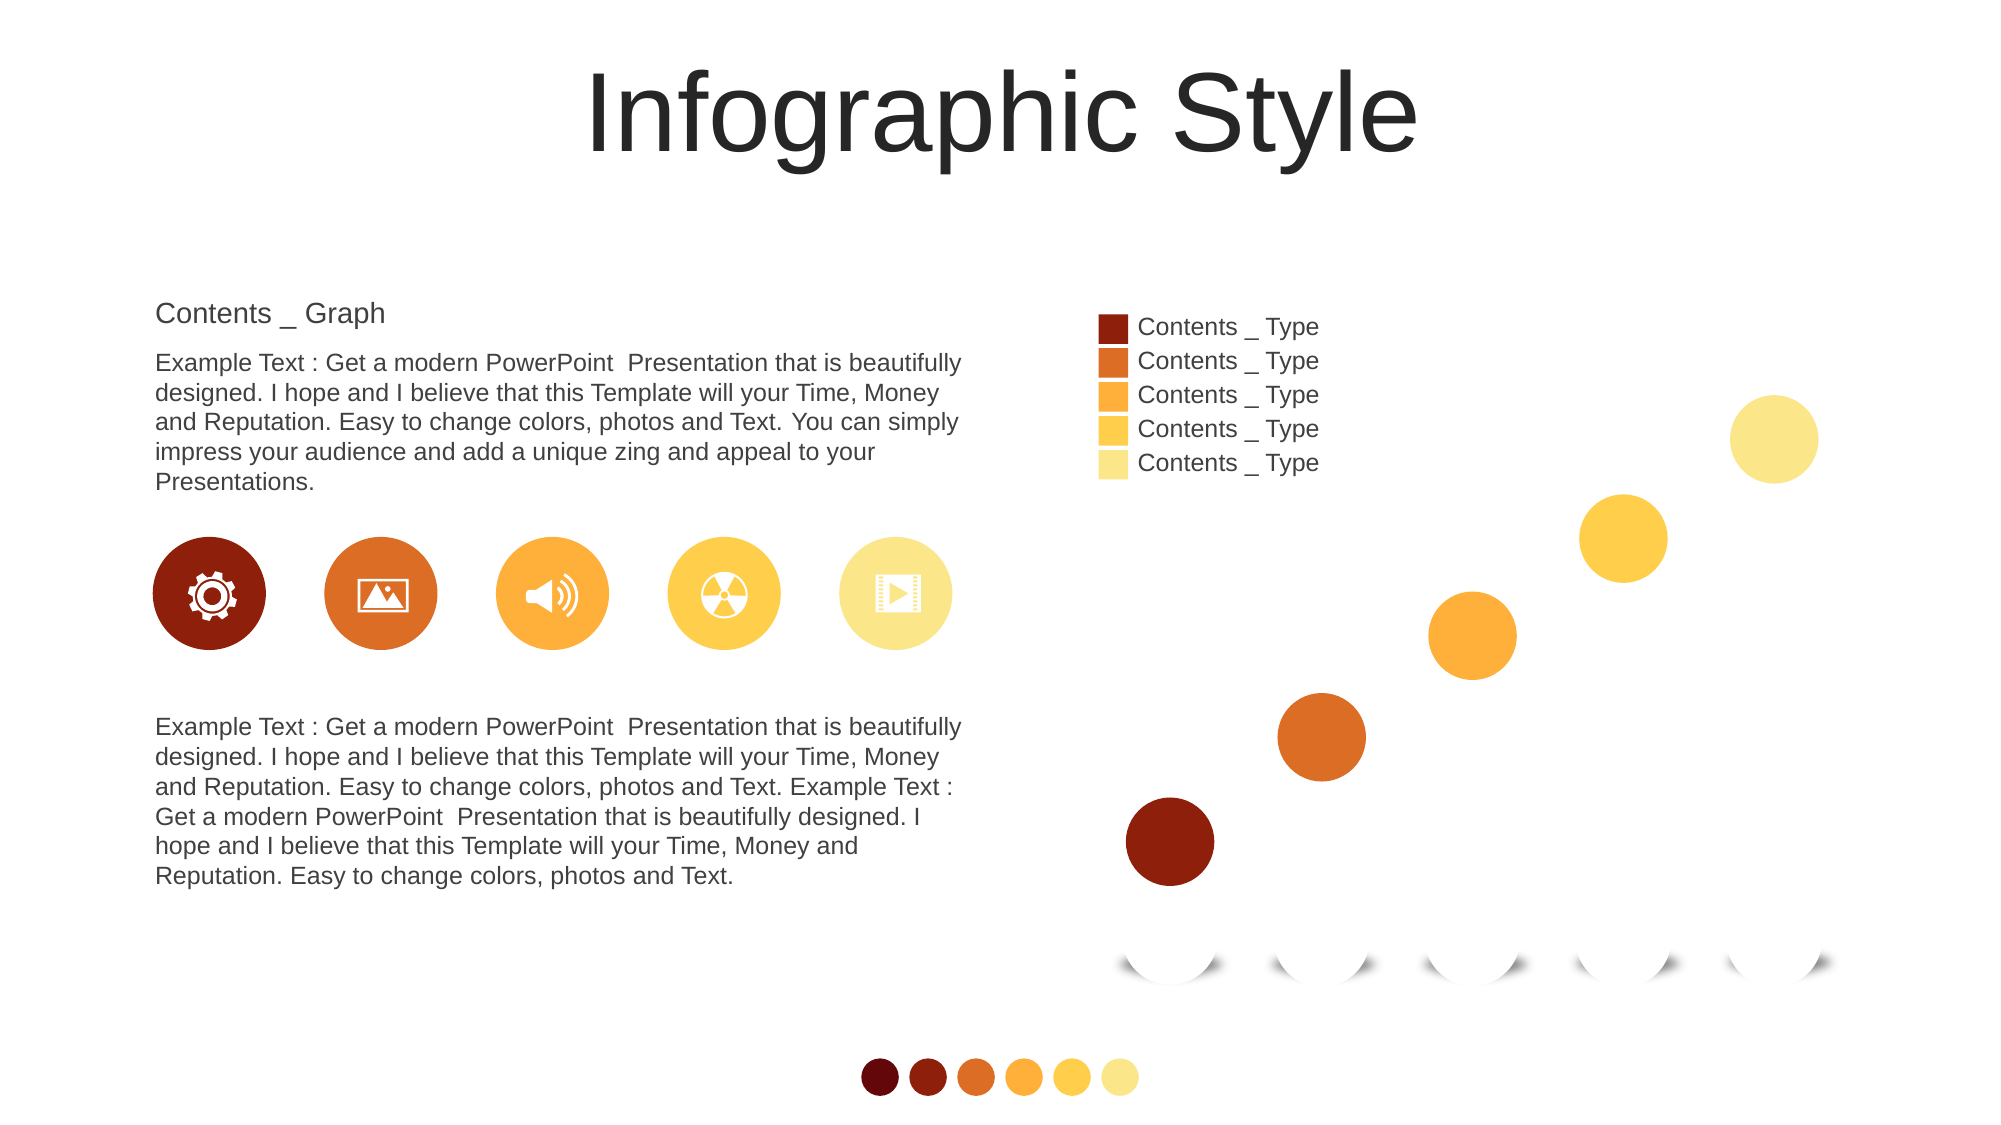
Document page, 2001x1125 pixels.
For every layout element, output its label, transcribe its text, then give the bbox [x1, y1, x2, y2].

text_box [1101, 797, 1241, 988]
text_box [151, 535, 267, 652]
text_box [1557, 494, 1698, 988]
text_box [323, 535, 439, 652]
text_box Example Text : Get a modern PowerPoint Presentation that is beautifully designed. I hope and I believe that this Template will your Time, Money and Reputation. Easy to change colors, photos and Text. You can simply impress your audience and add a unique zing and appeal to your Presentations. [140, 338, 1000, 504]
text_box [1253, 692, 1393, 988]
text_box [494, 535, 611, 652]
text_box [1405, 591, 1546, 988]
text_box [666, 535, 782, 652]
text_box [838, 535, 954, 652]
text_box [700, 570, 749, 620]
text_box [1098, 302, 1338, 484]
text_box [1709, 395, 1850, 988]
text_box [524, 577, 554, 615]
text_box [186, 570, 239, 623]
text_box [357, 578, 410, 613]
list Infographic Style [53, 55, 1952, 175]
text_box [875, 574, 922, 613]
text_box [555, 571, 580, 619]
text_box Contents _ Graph [140, 286, 1000, 337]
text_box Example Text : Get a modern PowerPoint Presentation that is beautifully designed. I hope and I believe that this Template will your Time, Money and Reputation. Easy to change colors, photos and Text. Example Text : Get a modern PowerPoint Presentation that is beautifully designed. I hope and I believe that this Template will your Time, Money and Reputation. Easy to change colors, photos and Text. [140, 702, 1000, 898]
